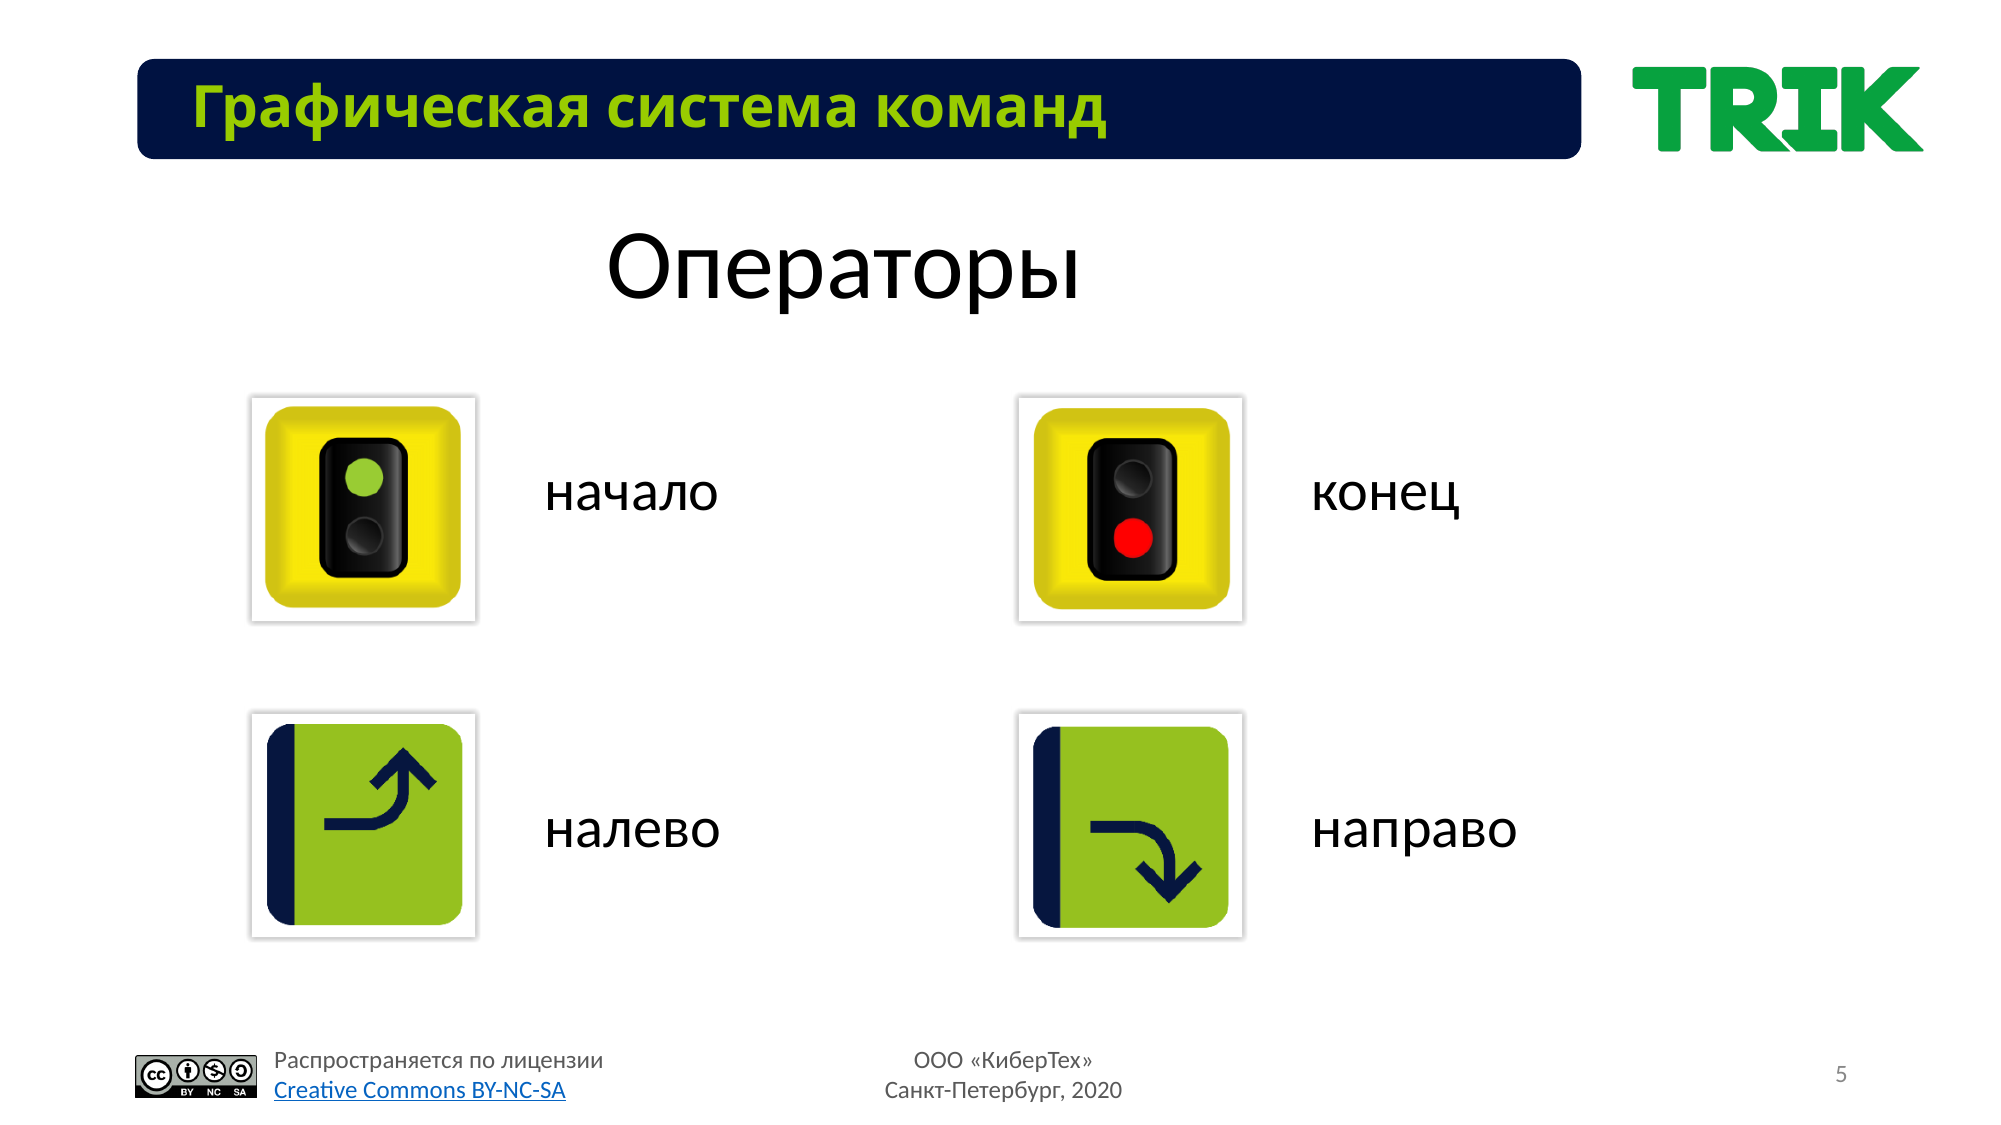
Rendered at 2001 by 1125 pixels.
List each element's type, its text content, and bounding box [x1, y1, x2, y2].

text_box конец [1296, 444, 1597, 530]
picture [243, 390, 481, 628]
text_box начало [529, 444, 830, 530]
picture [135, 1055, 257, 1098]
picture [1010, 390, 1248, 628]
text_box Операторы [591, 191, 1116, 327]
picture [1631, 64, 1924, 154]
text_box Графическая система команд [177, 70, 1530, 171]
picture [1010, 706, 1248, 943]
text_box направо [1296, 781, 1660, 867]
text_box налево [529, 781, 829, 867]
text_box 5 [1412, 1042, 1863, 1103]
picture [243, 706, 481, 943]
